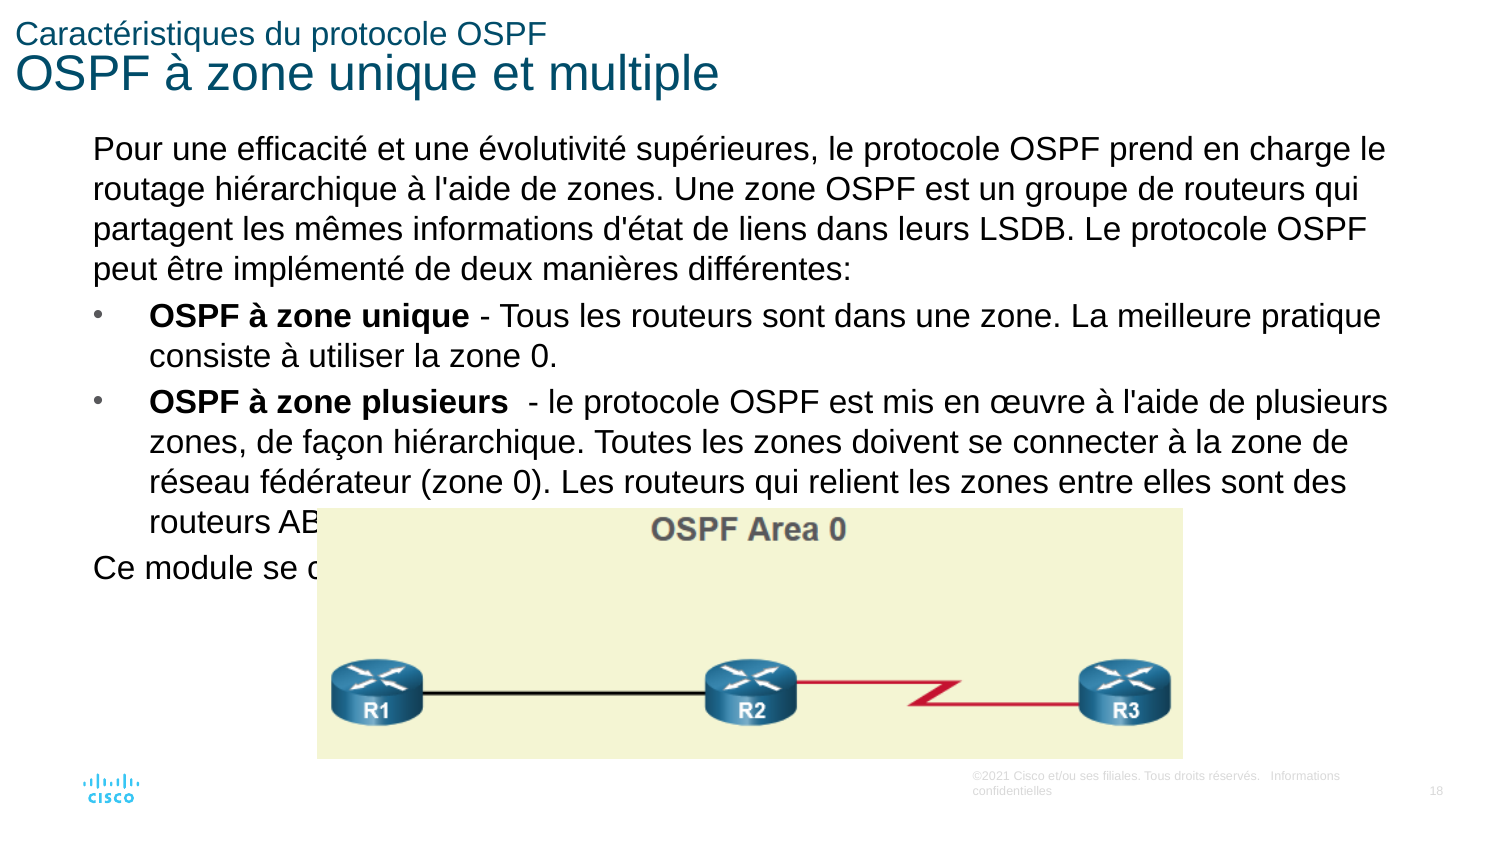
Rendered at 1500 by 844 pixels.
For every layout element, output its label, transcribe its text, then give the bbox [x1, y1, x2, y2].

list Pour une efficacité et une évolutivité supérieures, le protocole OSPF prend en charge le routage hiérarchique à l'aide de zones. Une zone OSPF est un groupe de routeurs qui partagent les mêmes informations d'état de liens dans leurs LSDB. Le protocole OSPF peut être implémenté de deux manières différentes: OSPF à zone unique - Tous les routeurs sont dans une zone. La meilleure pratique consiste à utiliser la zone 0. OSPF à zone plusieurs - le protocole OSPF est mis en œuvre à l'aide de plusieurs zones, de façon hiérarchique. Toutes les zones doivent se connecter à la zone de réseau fédérateur (zone 0). Les routeurs qui relient les zones entre elles sont des routeurs ABR (Area Border Router). Ce module se concentre sur l'OSPF à zone unique. [77, 120, 1437, 481]
picture [316, 508, 1183, 759]
title Caractéristiques du protocole OSPF OSPF à zone unique et multiple [0, 0, 1369, 121]
